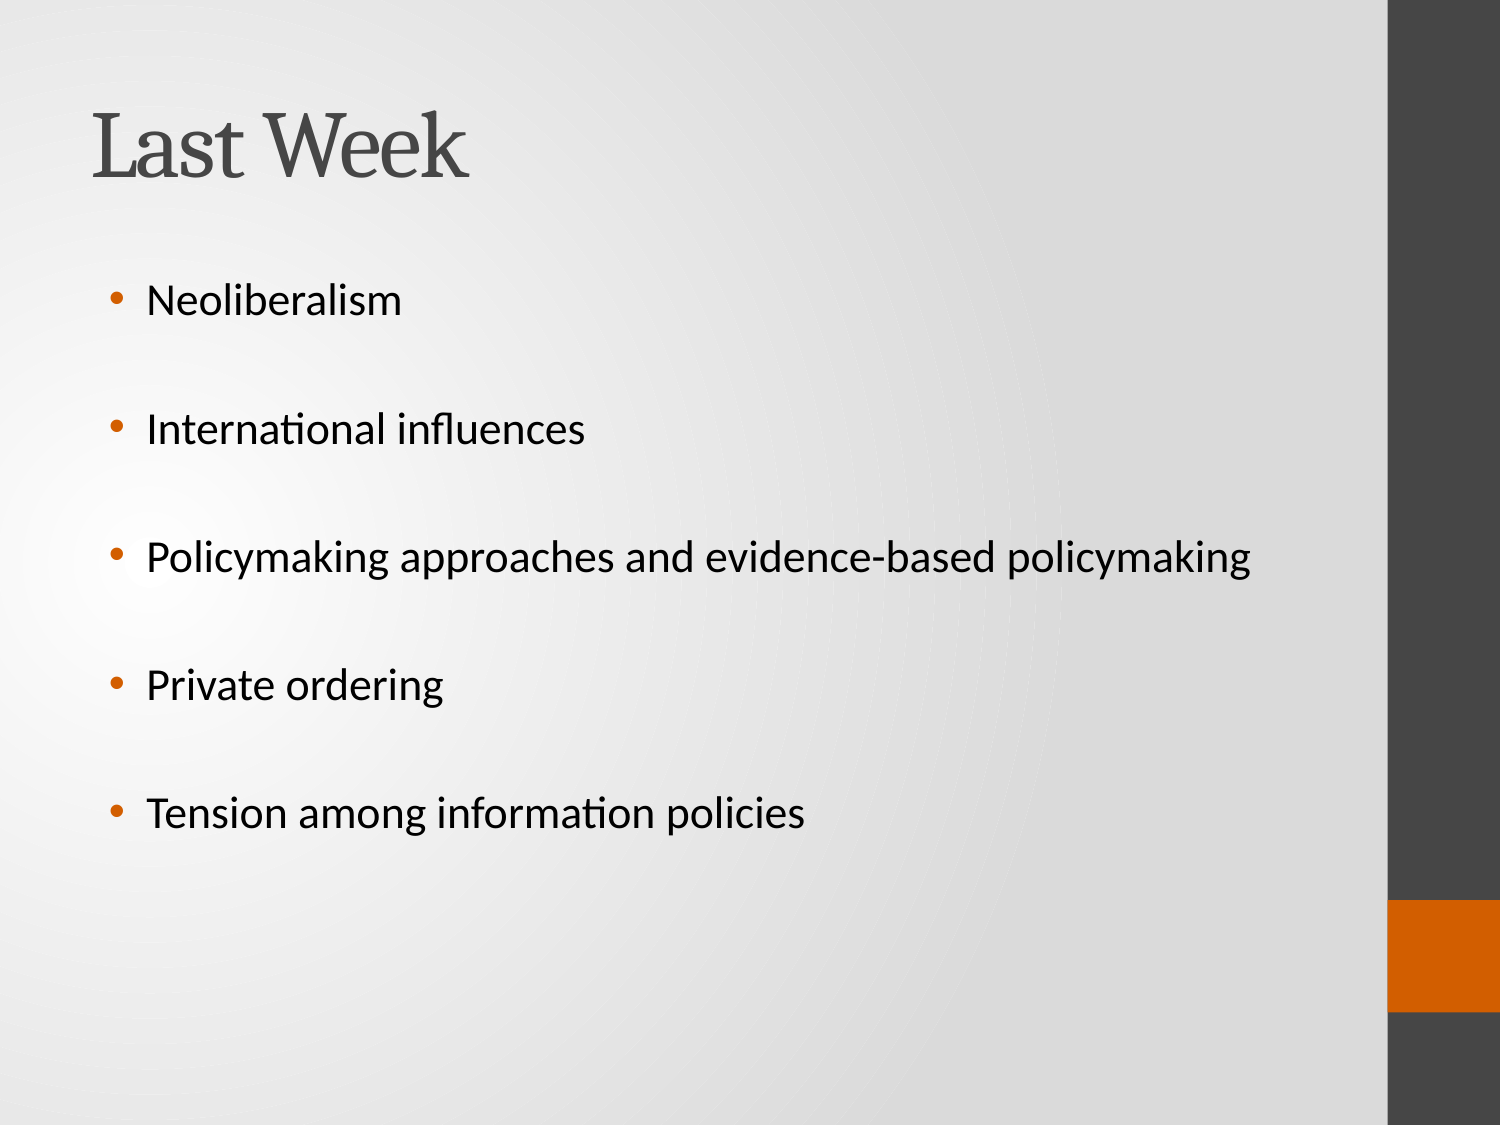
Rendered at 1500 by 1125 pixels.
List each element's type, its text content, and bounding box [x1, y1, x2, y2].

title Last Week [75, 45, 1325, 233]
list Neoliberalism International influences Policymaking approaches and evidence-based policymaking Private ordering Tension among information policies [75, 262, 1325, 1050]
